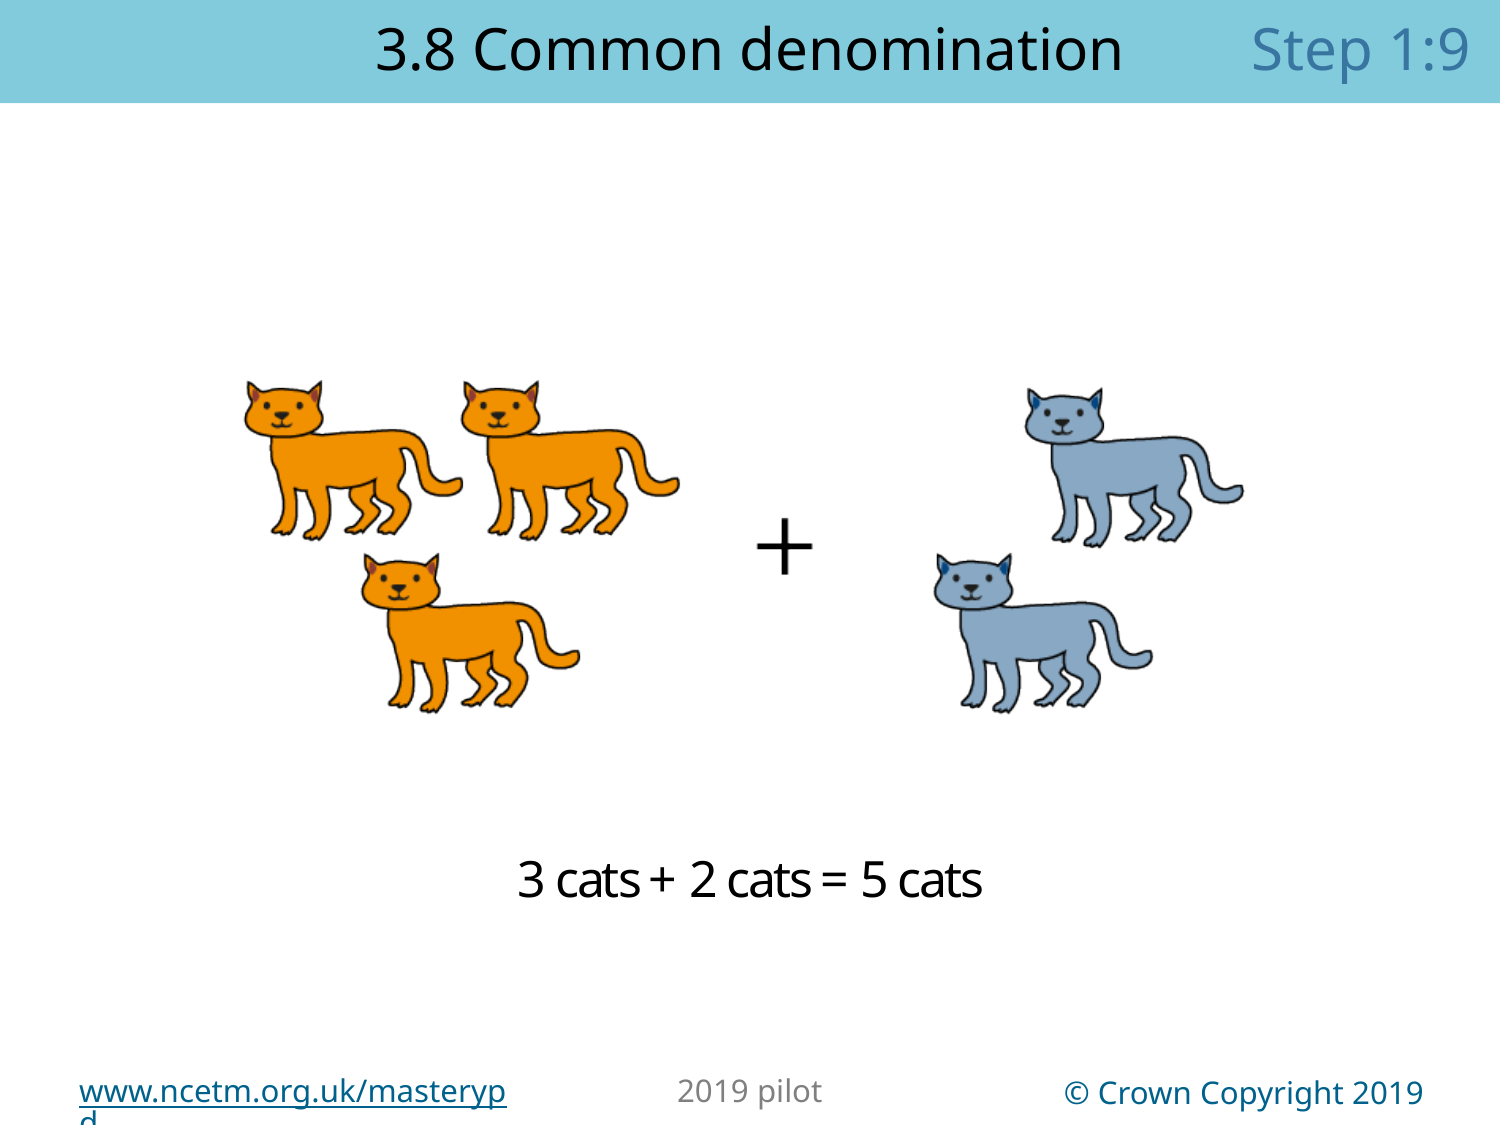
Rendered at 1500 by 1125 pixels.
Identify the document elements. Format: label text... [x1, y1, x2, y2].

list Step 1:9 [0, 0, 1500, 104]
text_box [515, 857, 985, 904]
picture [101, 380, 1399, 745]
